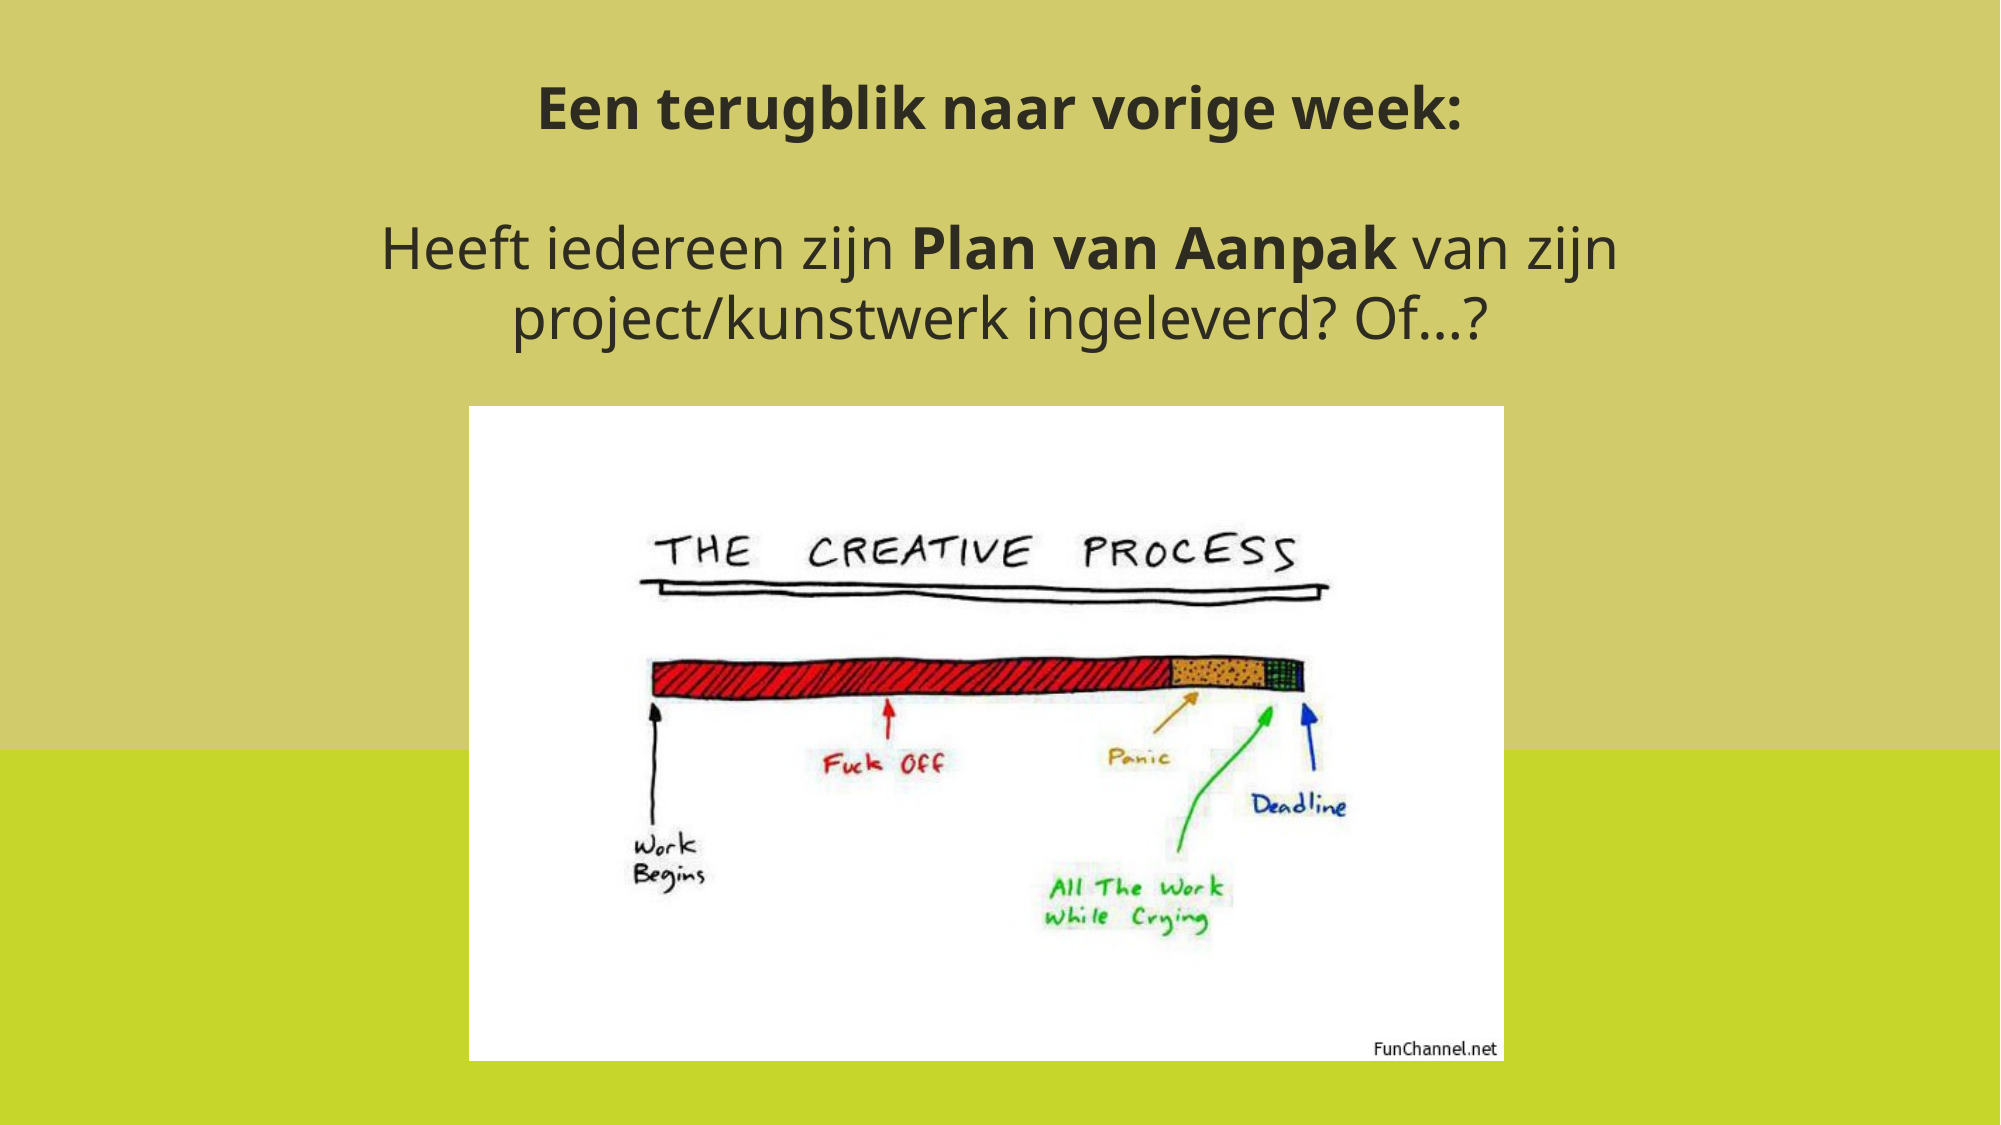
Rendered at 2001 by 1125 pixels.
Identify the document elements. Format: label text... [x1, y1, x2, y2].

title [0, 192, 1149, 1107]
text_box Een terugblik naar vorige week: Heeft iedereen zijn Plan van Aanpak van zijn project/kunstwerk ingeleverd? Of…? [350, 63, 1650, 429]
picture [468, 406, 1505, 1062]
